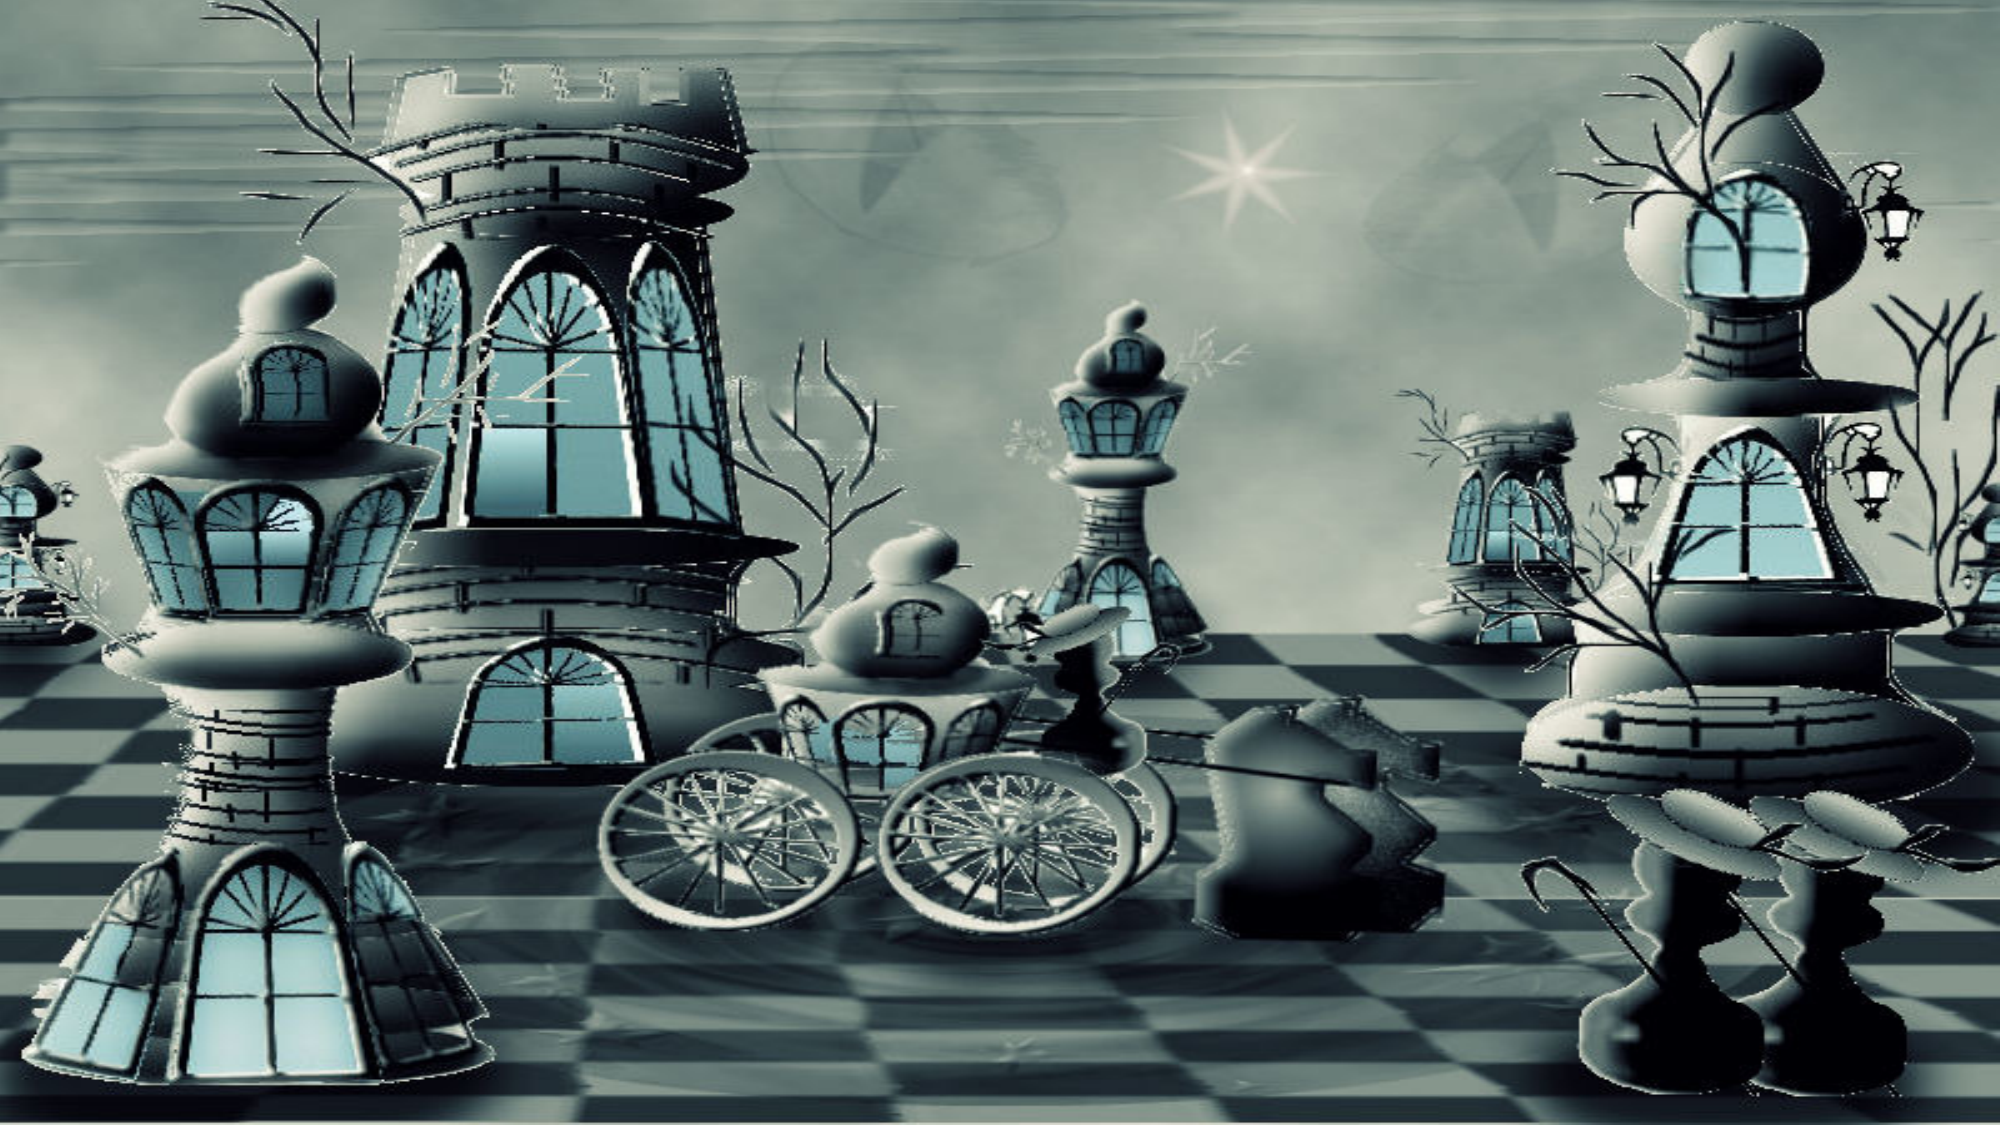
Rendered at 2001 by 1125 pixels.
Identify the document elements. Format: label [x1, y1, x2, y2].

list [0, 0, 2000, 1125]
